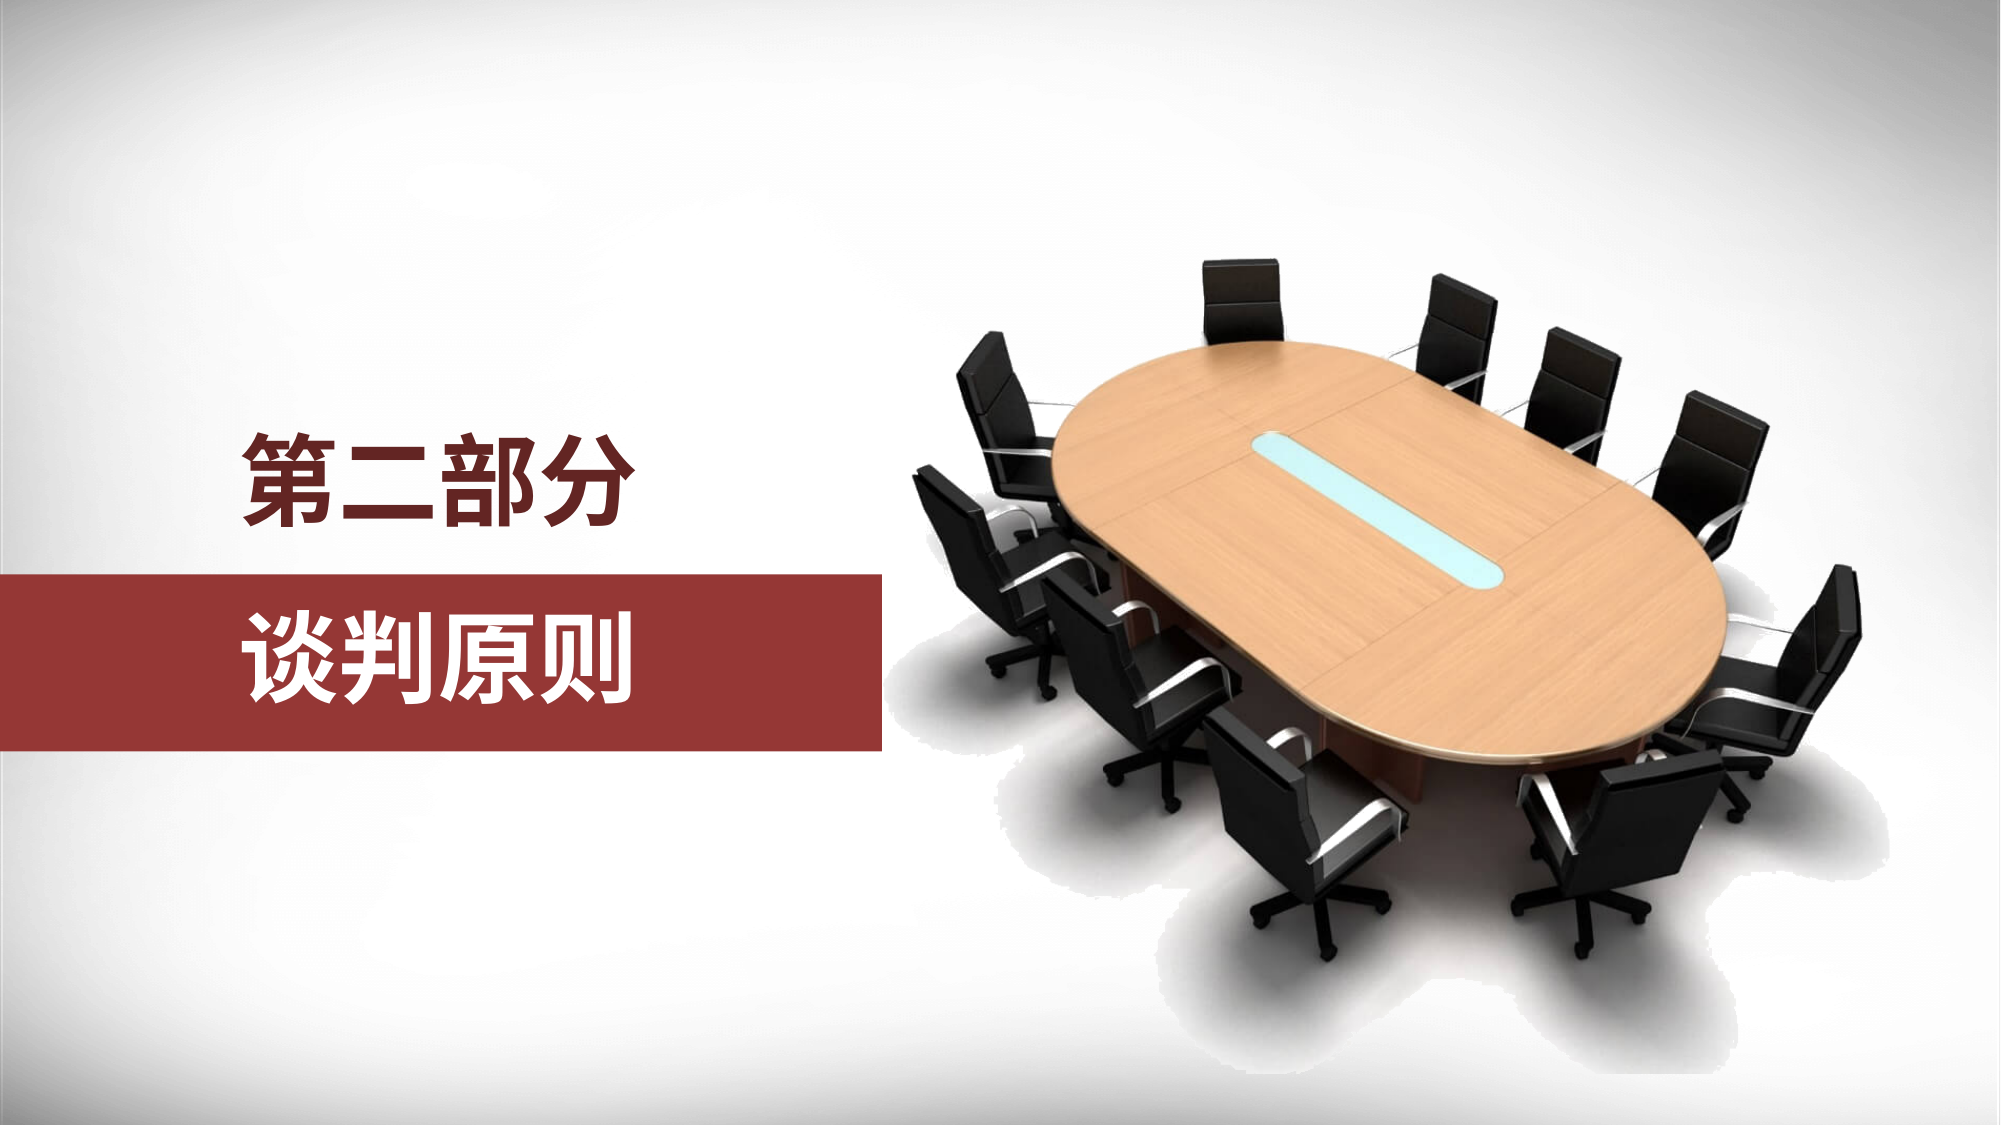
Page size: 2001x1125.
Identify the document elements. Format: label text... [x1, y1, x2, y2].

picture [0, 0, 2001, 1125]
list 谈判原则 [19, 587, 859, 738]
list 第二部分 [167, 410, 711, 561]
